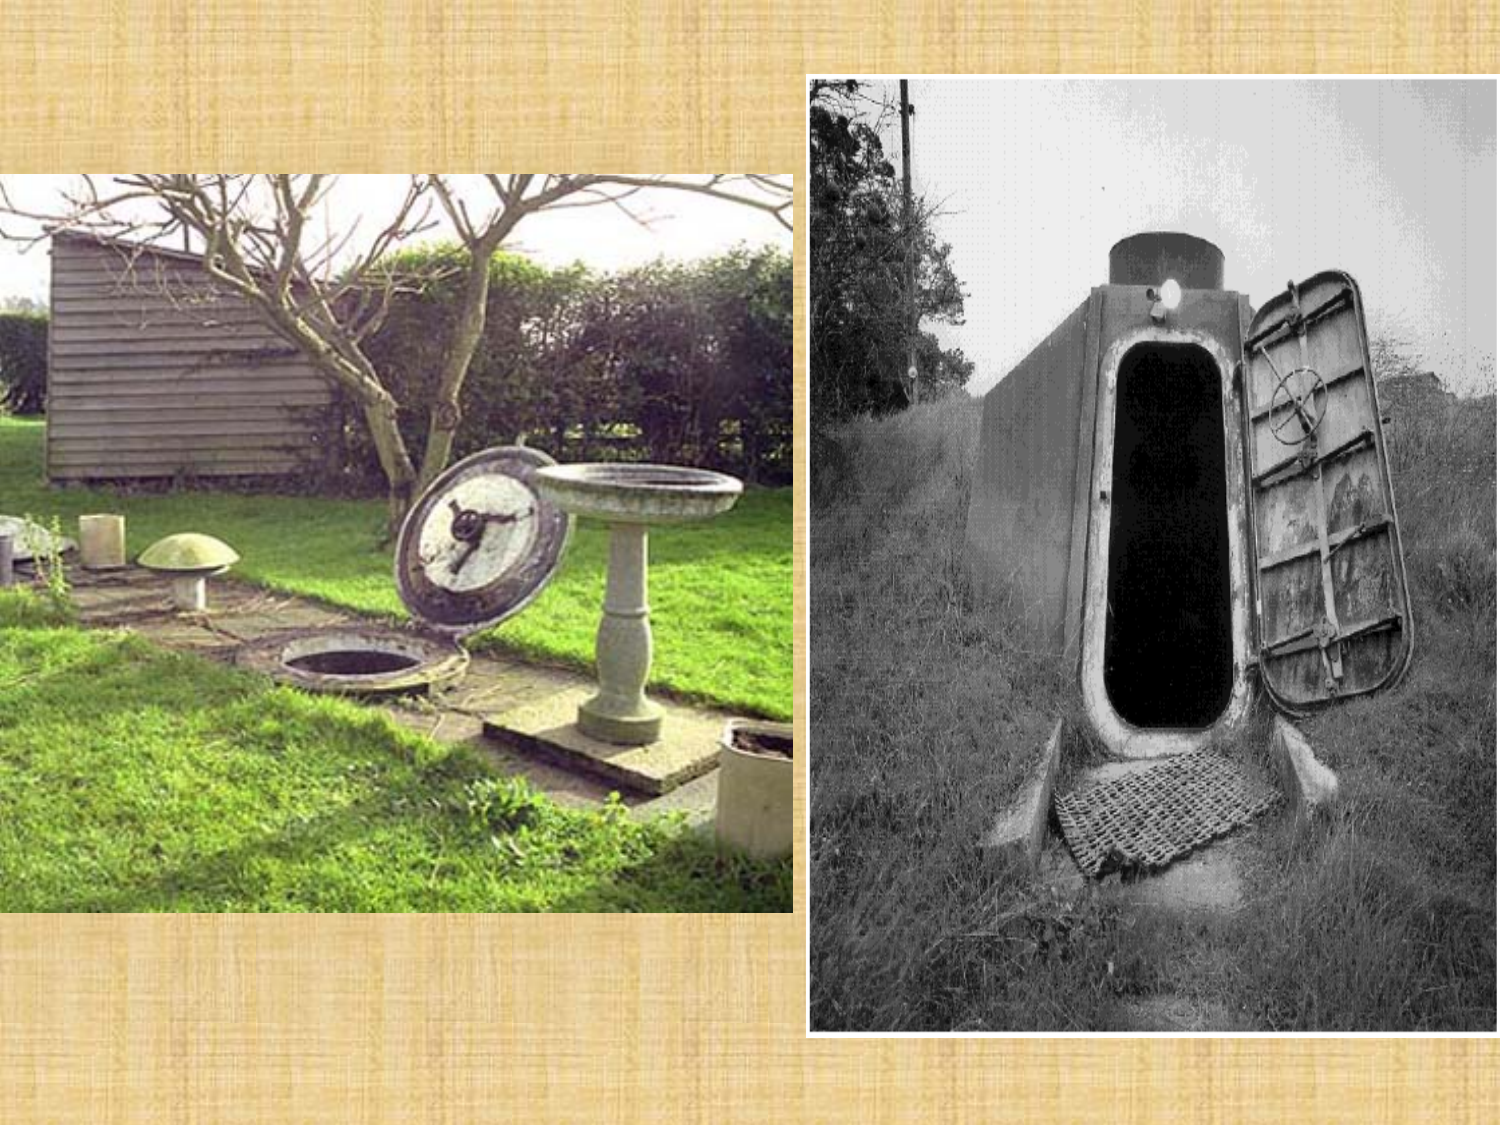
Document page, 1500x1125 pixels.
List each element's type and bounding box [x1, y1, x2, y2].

list [0, 174, 793, 913]
picture [0, 0, 1500, 1125]
